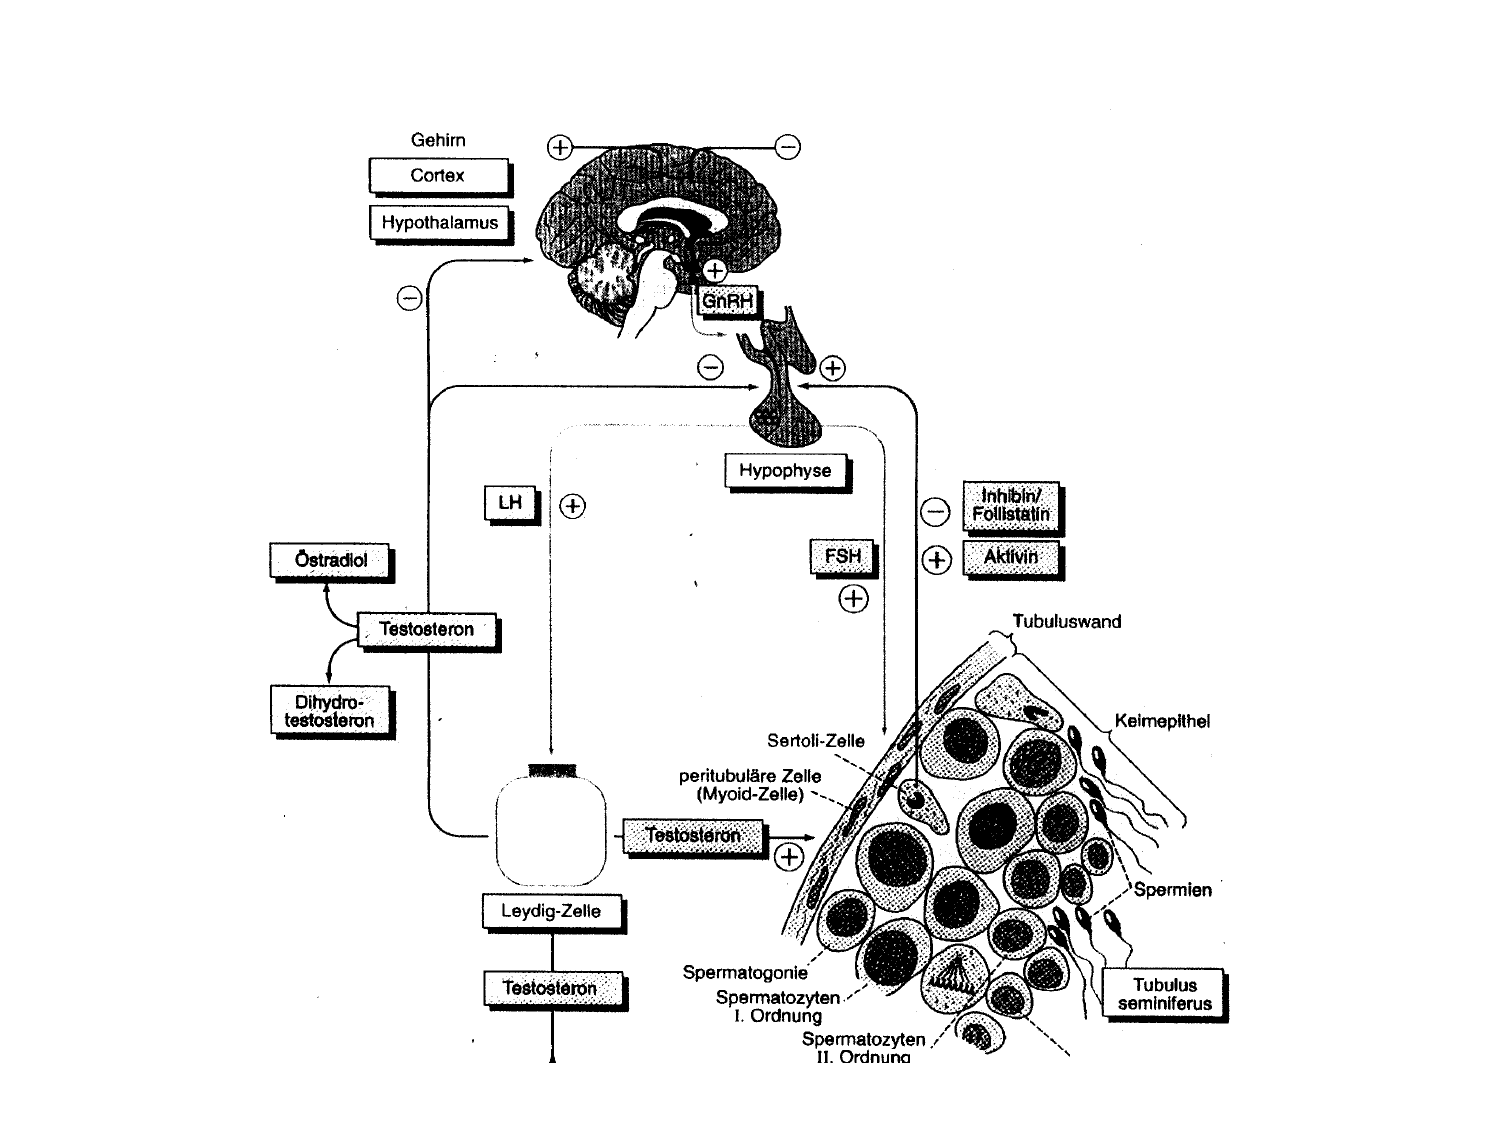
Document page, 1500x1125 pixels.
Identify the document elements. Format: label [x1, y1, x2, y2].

title [233, 99, 1267, 1063]
